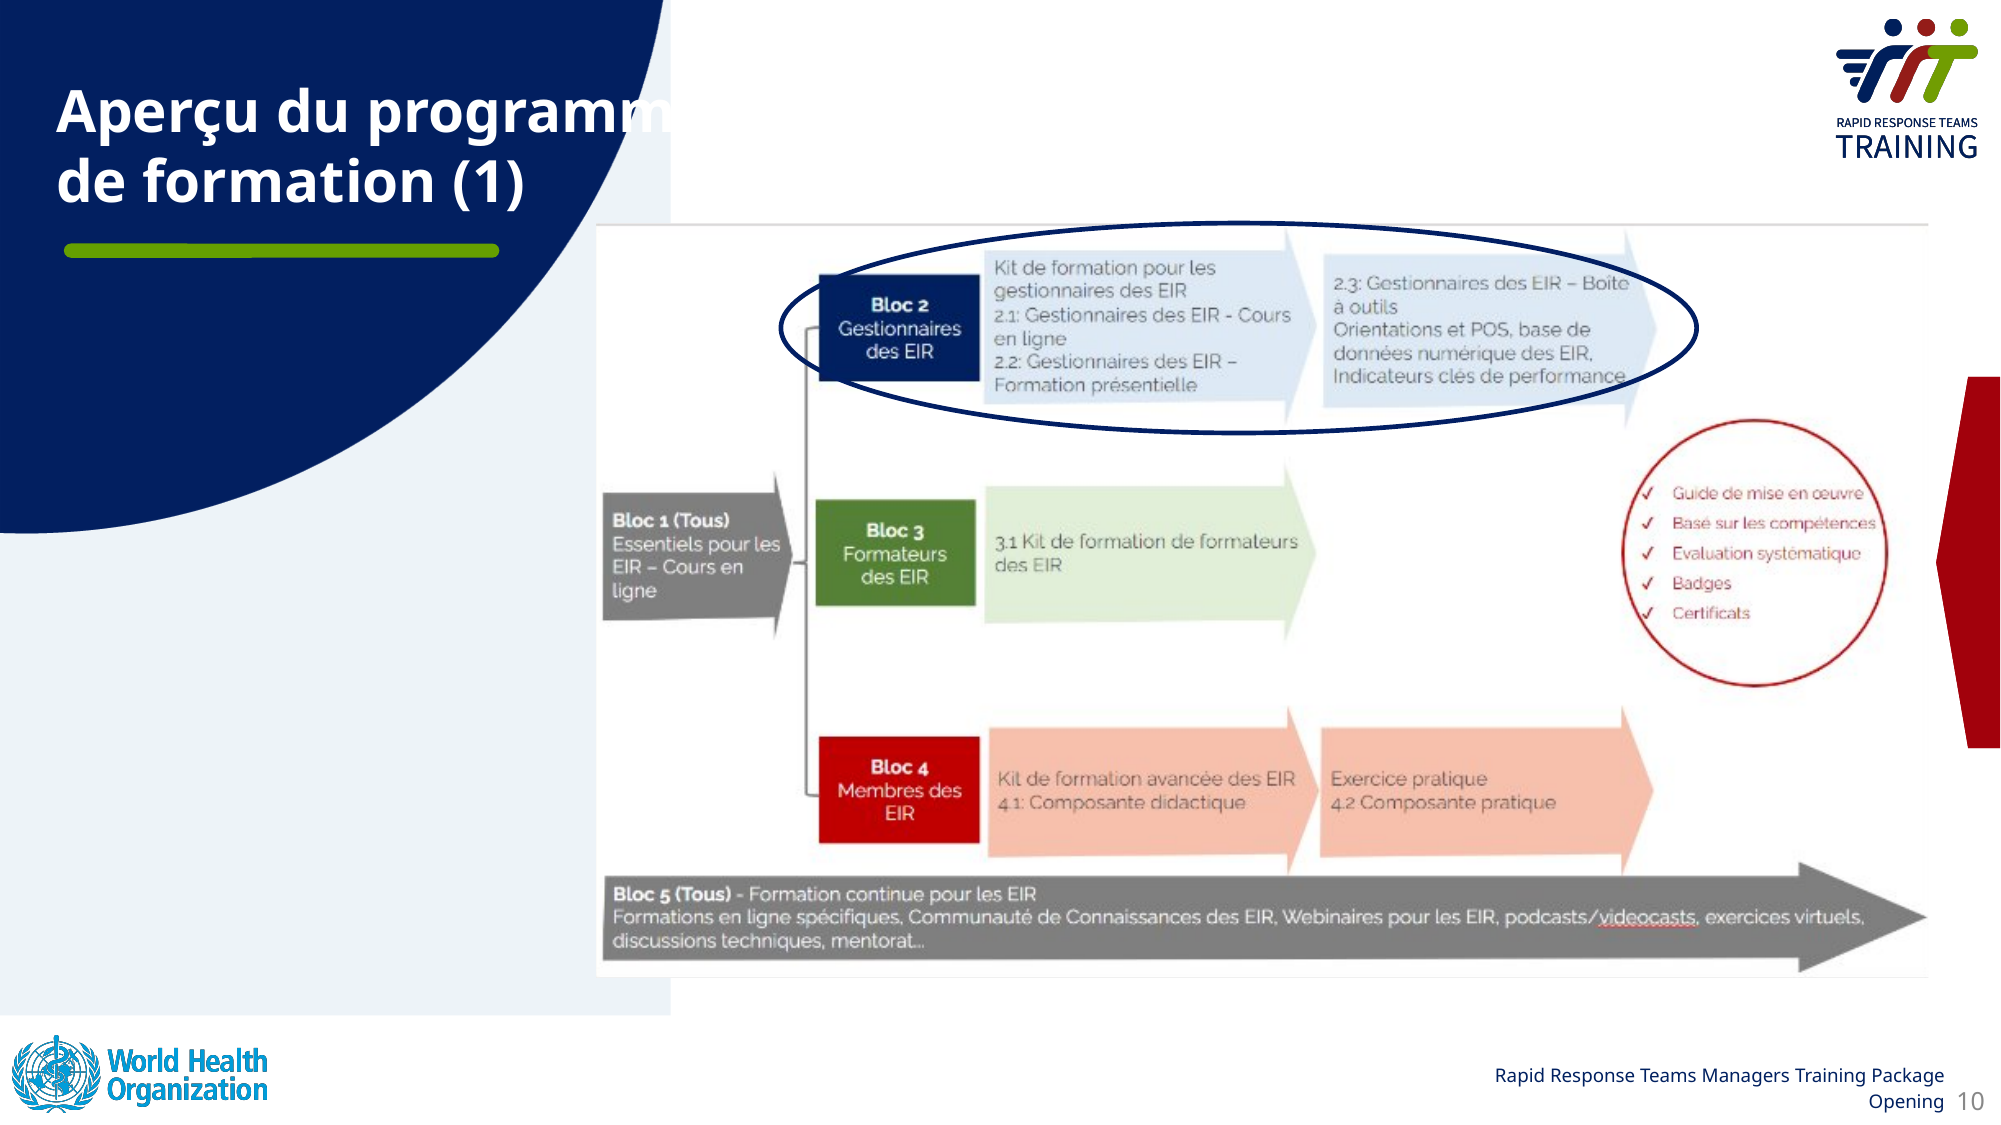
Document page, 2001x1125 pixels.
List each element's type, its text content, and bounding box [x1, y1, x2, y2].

picture [46, 1056, 54, 1062]
picture [1835, 19, 1978, 167]
picture [22, 1062, 26, 1077]
picture [36, 1088, 78, 1105]
text_box [1936, 376, 2000, 749]
picture [0, 0, 1929, 979]
picture [50, 1108, 62, 1113]
picture [30, 1083, 37, 1091]
picture [12, 1083, 48, 1113]
text_box Aperçu du programme de formation (1) [48, 66, 869, 222]
picture [24, 1054, 36, 1087]
picture [34, 1054, 43, 1078]
text_box 10 [1557, 1077, 1993, 1123]
picture [59, 1035, 267, 1113]
picture [71, 1053, 90, 1091]
picture [12, 1035, 54, 1068]
picture [40, 1062, 47, 1070]
